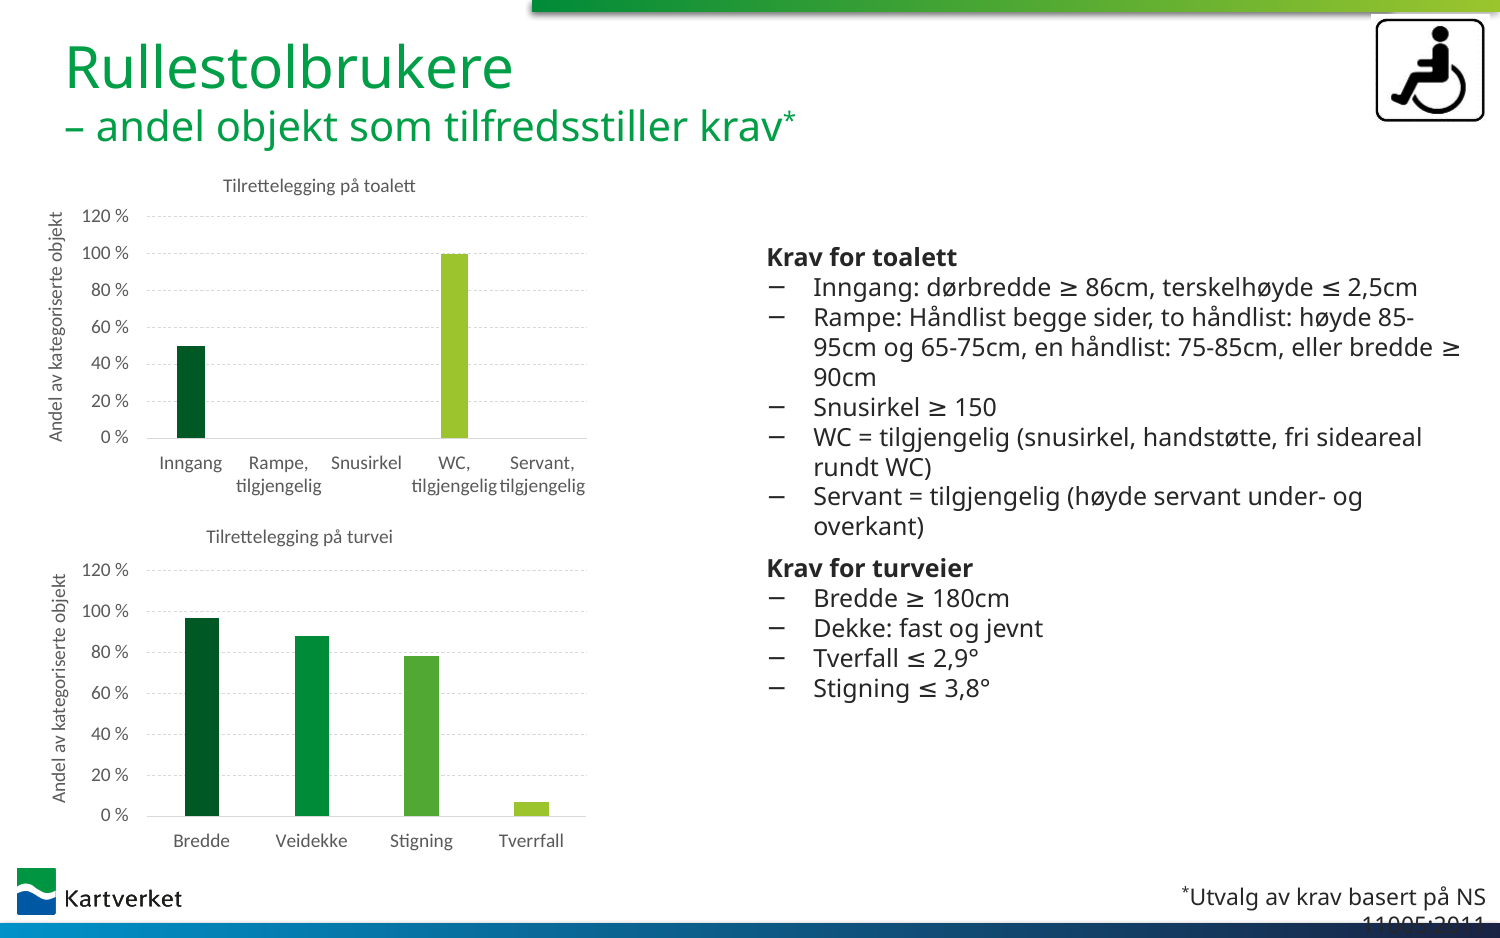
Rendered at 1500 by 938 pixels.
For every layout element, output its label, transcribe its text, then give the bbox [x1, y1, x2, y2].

picture [41, 520, 598, 859]
text_box Rullestolbrukere – andel objekt som tilfredsstiller krav* [49, 14, 1431, 158]
picture [1371, 13, 1491, 127]
text_box Krav for toalett Inngang: dørbredde ≥ 86cm, terskelhøyde ≤ 2,5cm Rampe: Håndlist begge sider, to håndlist: høyde 85-95cm og 65-75cm, en håndlist: 75-85cm, eller bredde ≥ 90cm Snusirkel ≥ 150 WC = tilgjengelig (snusirkel, handstøtte, fri sideareal rundt WC) Servant = tilgjengelig (høyde servant under- og overkant) [751, 234, 1483, 545]
text_box Krav for turveier Bredde ≥ 180cm Dekke: fast og jevnt Tverfall ≤ 2,9° Stigning ≤ 3,8° [751, 545, 1483, 710]
text_box *Utvalg av krav basert på NS 11005:2011 [1068, 873, 1500, 938]
picture [41, 166, 598, 505]
